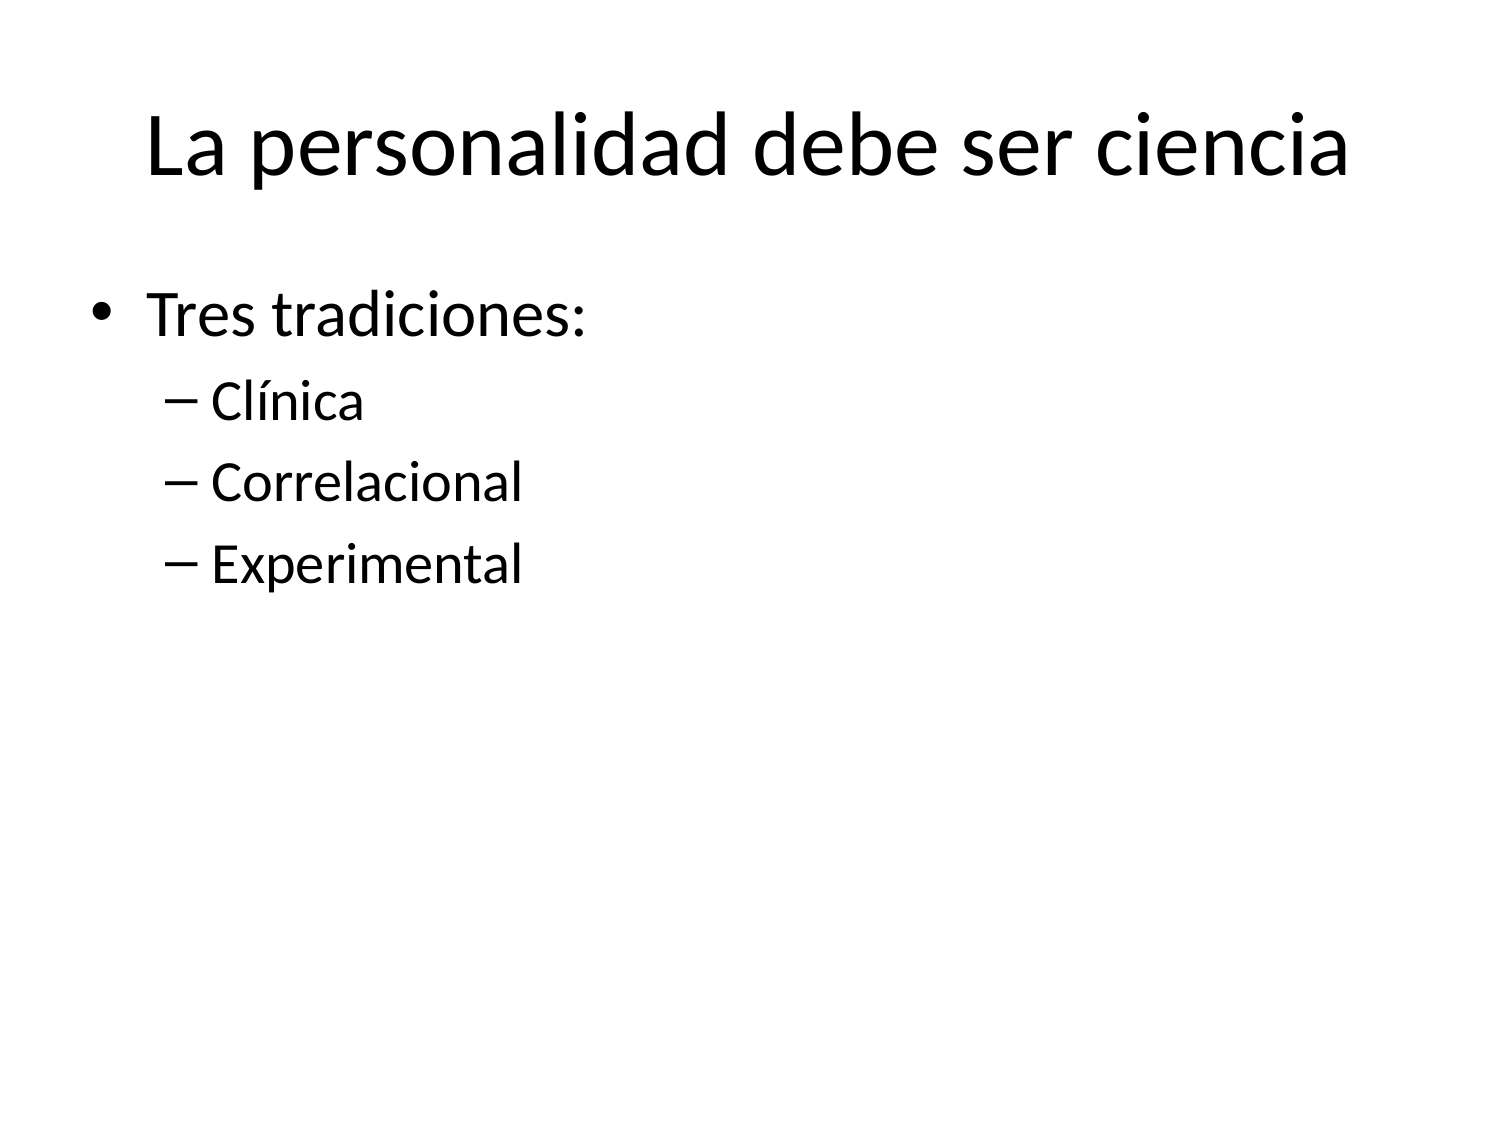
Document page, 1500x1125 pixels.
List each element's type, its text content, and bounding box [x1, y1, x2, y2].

list Tres tradiciones: Clínica Correlacional Experimental [75, 262, 1425, 1005]
title La personalidad debe ser ciencia [75, 45, 1425, 233]
